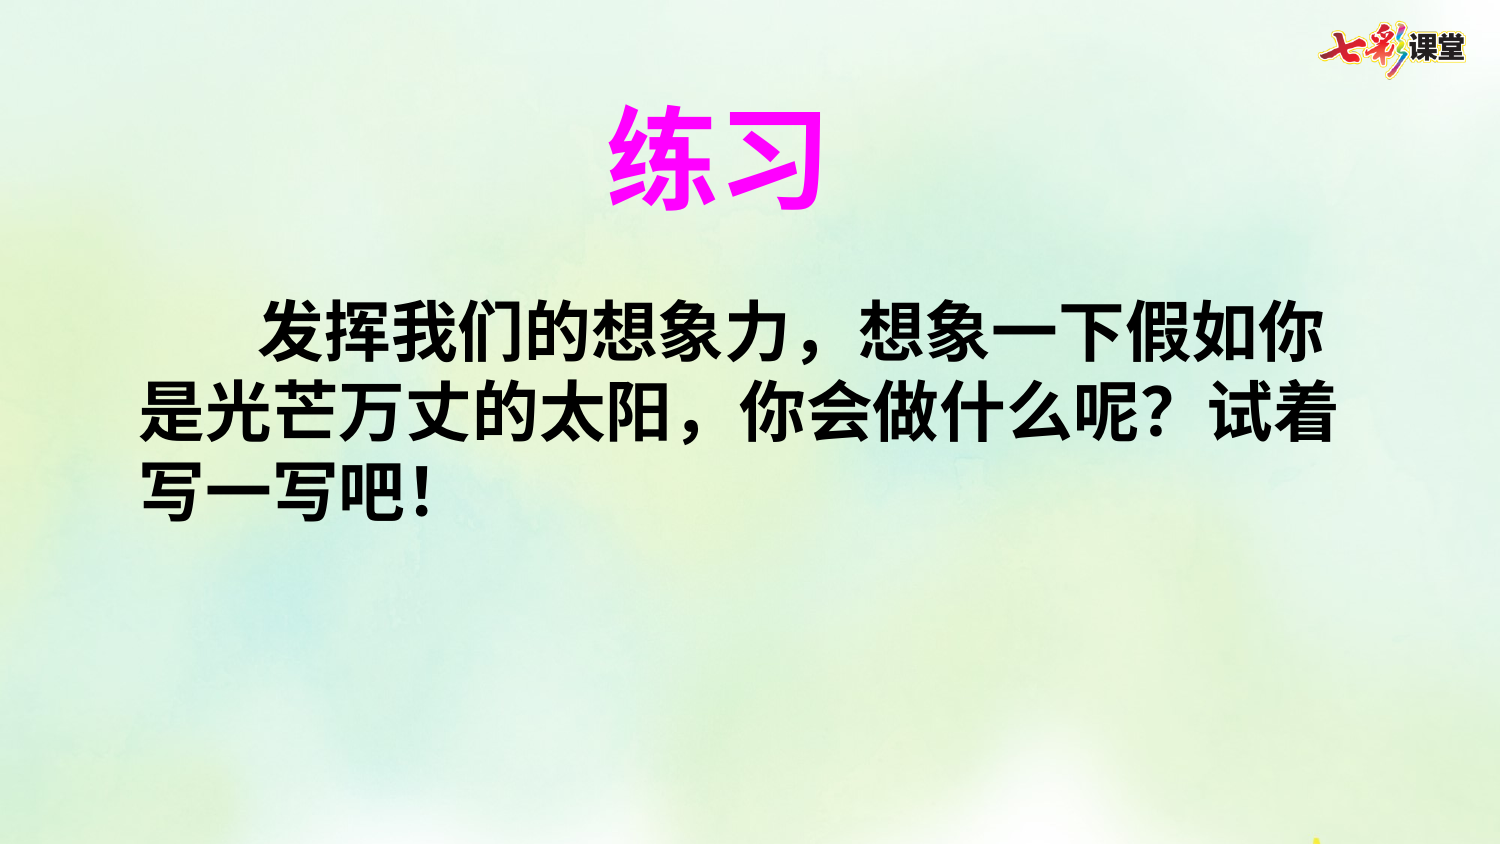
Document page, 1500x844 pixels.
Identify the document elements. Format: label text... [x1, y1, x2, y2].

picture [0, 0, 1500, 844]
text_box 练习 [266, 81, 1171, 232]
text_box 发挥我们的想象力，想象一下假如你是光芒万丈的太阳，你会做什么呢？试着写一写吧！ [123, 282, 1357, 538]
